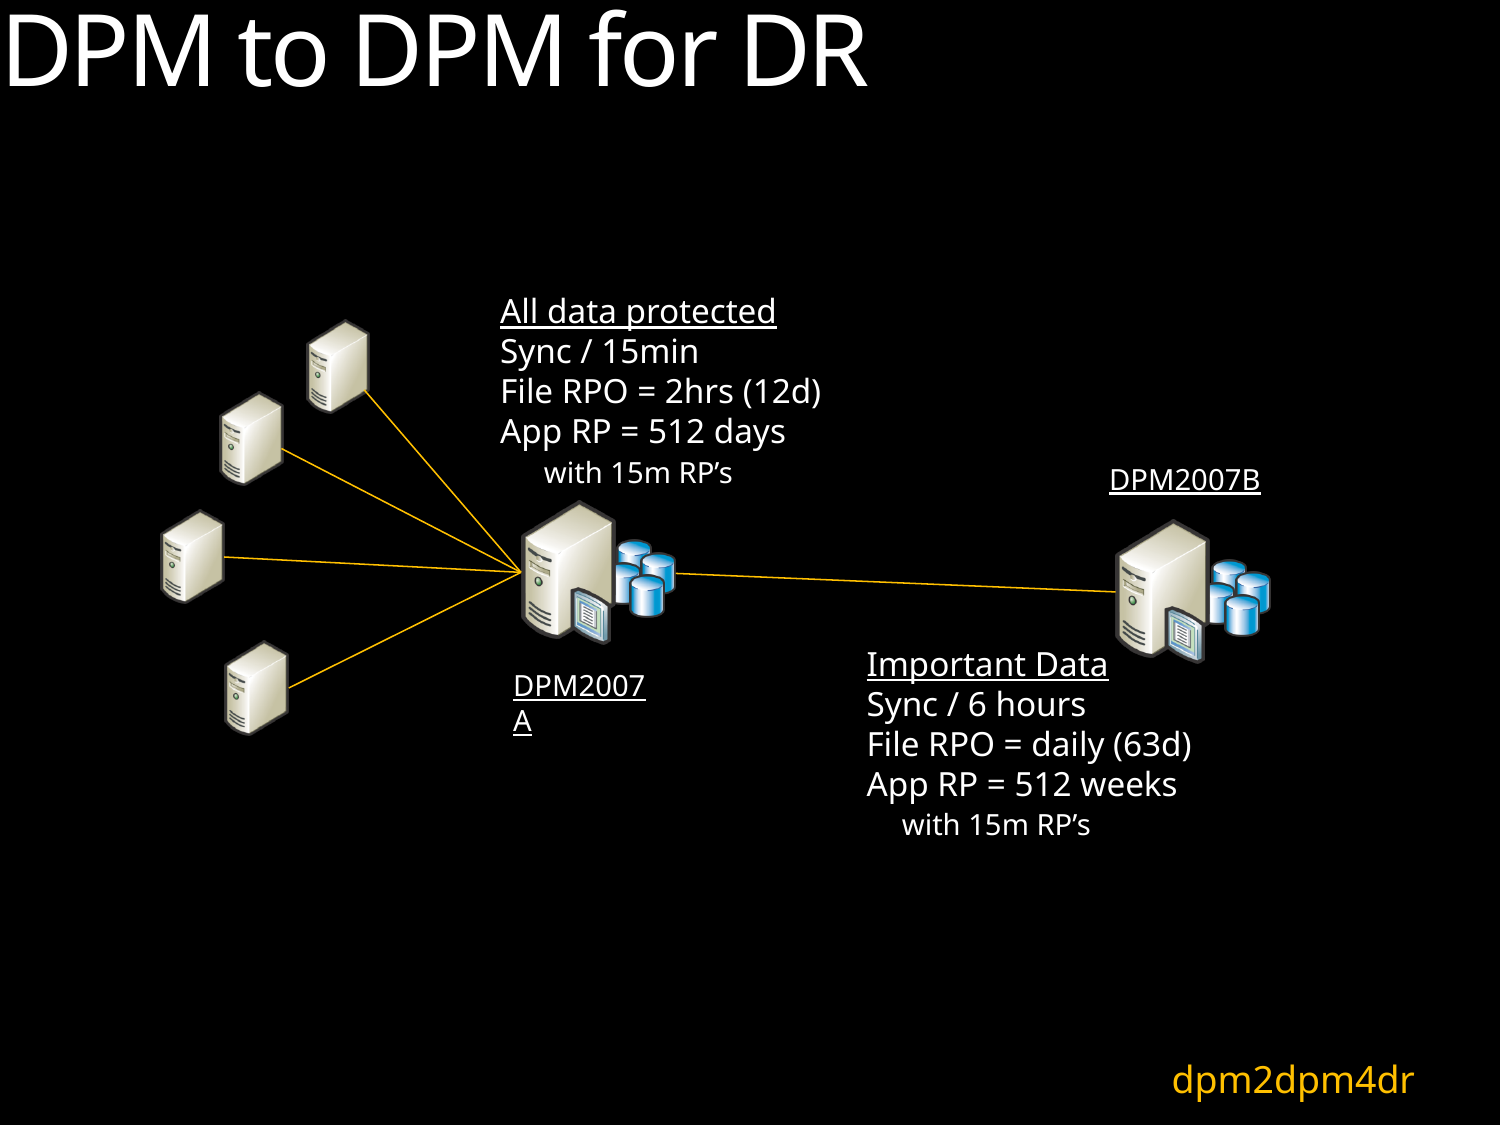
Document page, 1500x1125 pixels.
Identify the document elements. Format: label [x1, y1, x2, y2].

text_box [1156, 1049, 1430, 1109]
title [0, 0, 1375, 98]
text_box [160, 282, 1276, 853]
